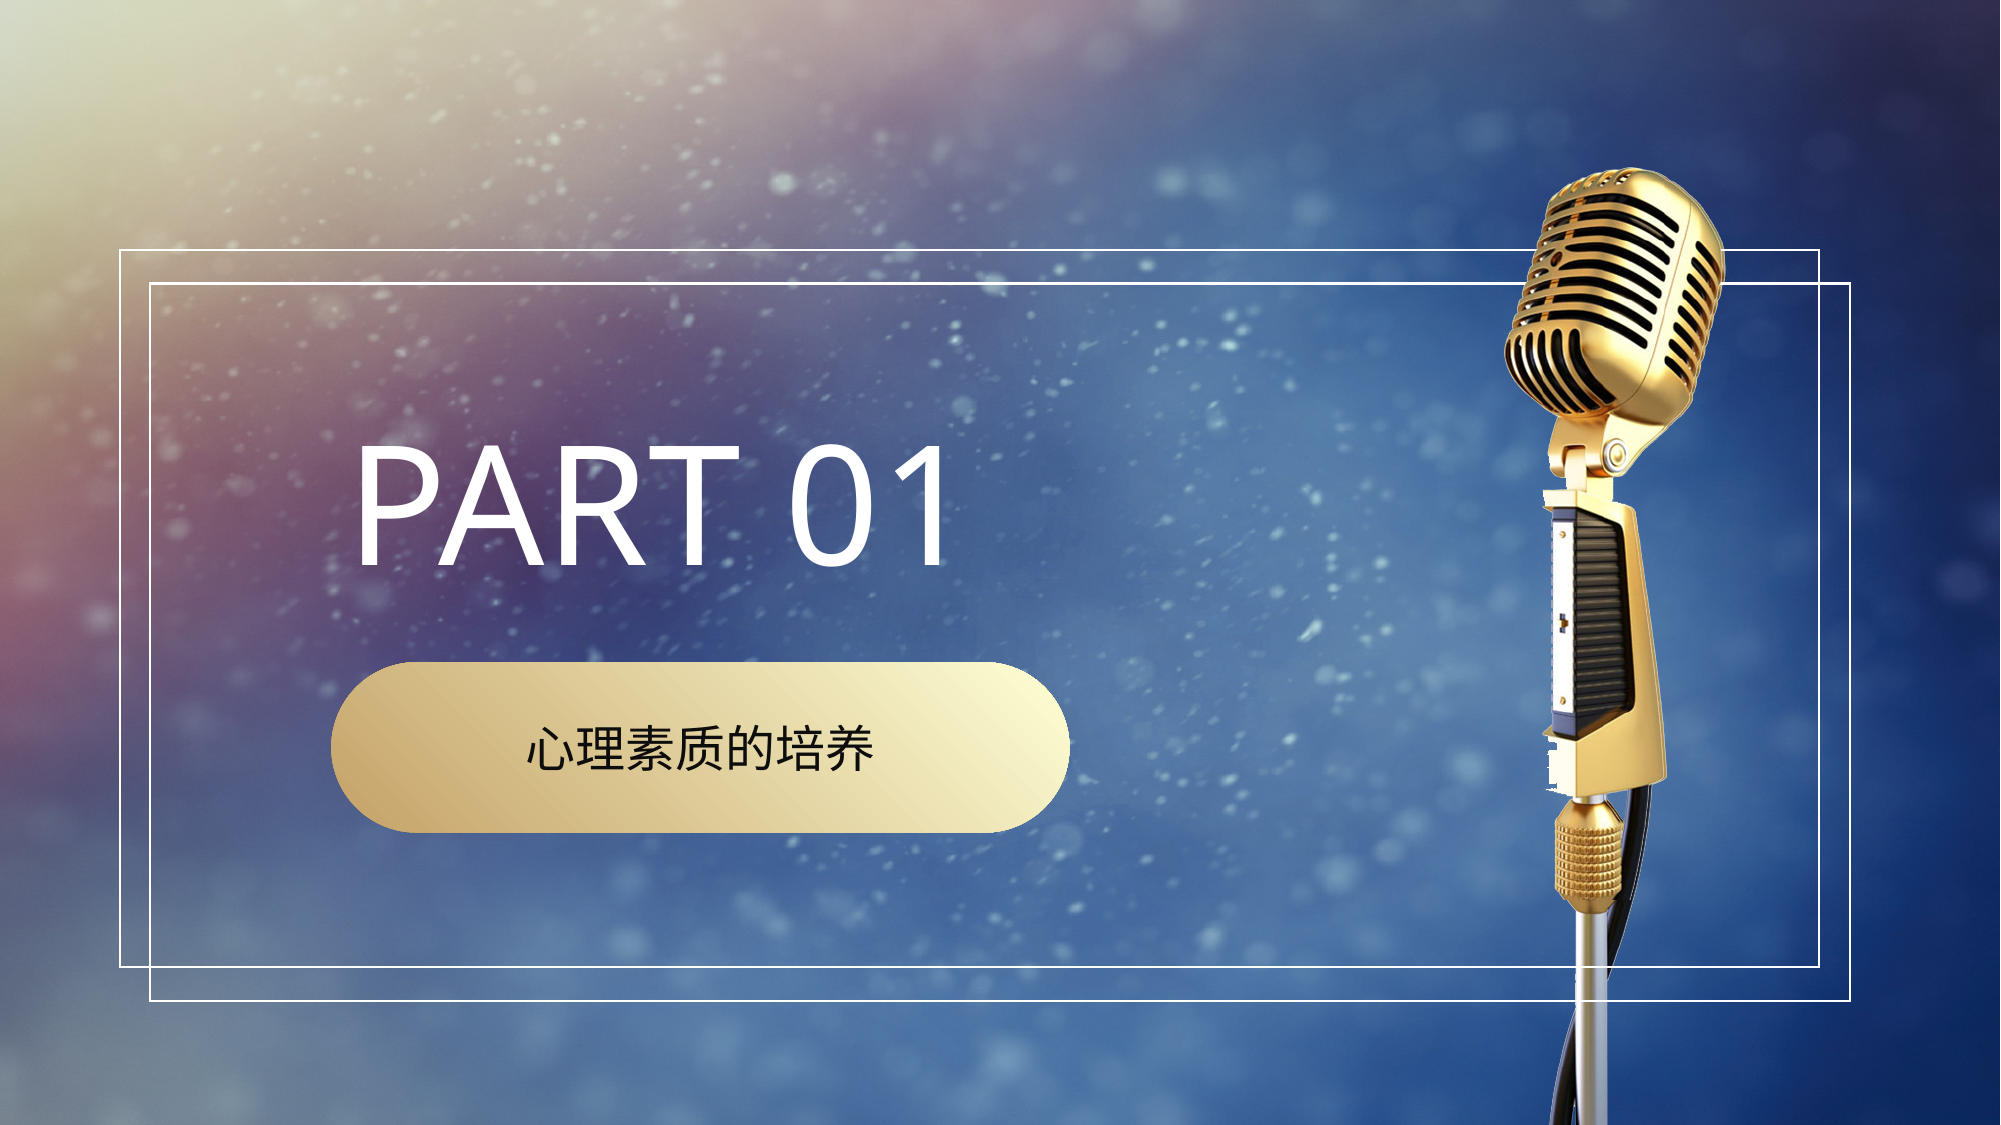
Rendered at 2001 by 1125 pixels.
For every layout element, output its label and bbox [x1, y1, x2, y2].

text_box [119, 249, 1181, 968]
picture [0, 0, 2000, 1125]
text_box [149, 968, 1181, 1002]
